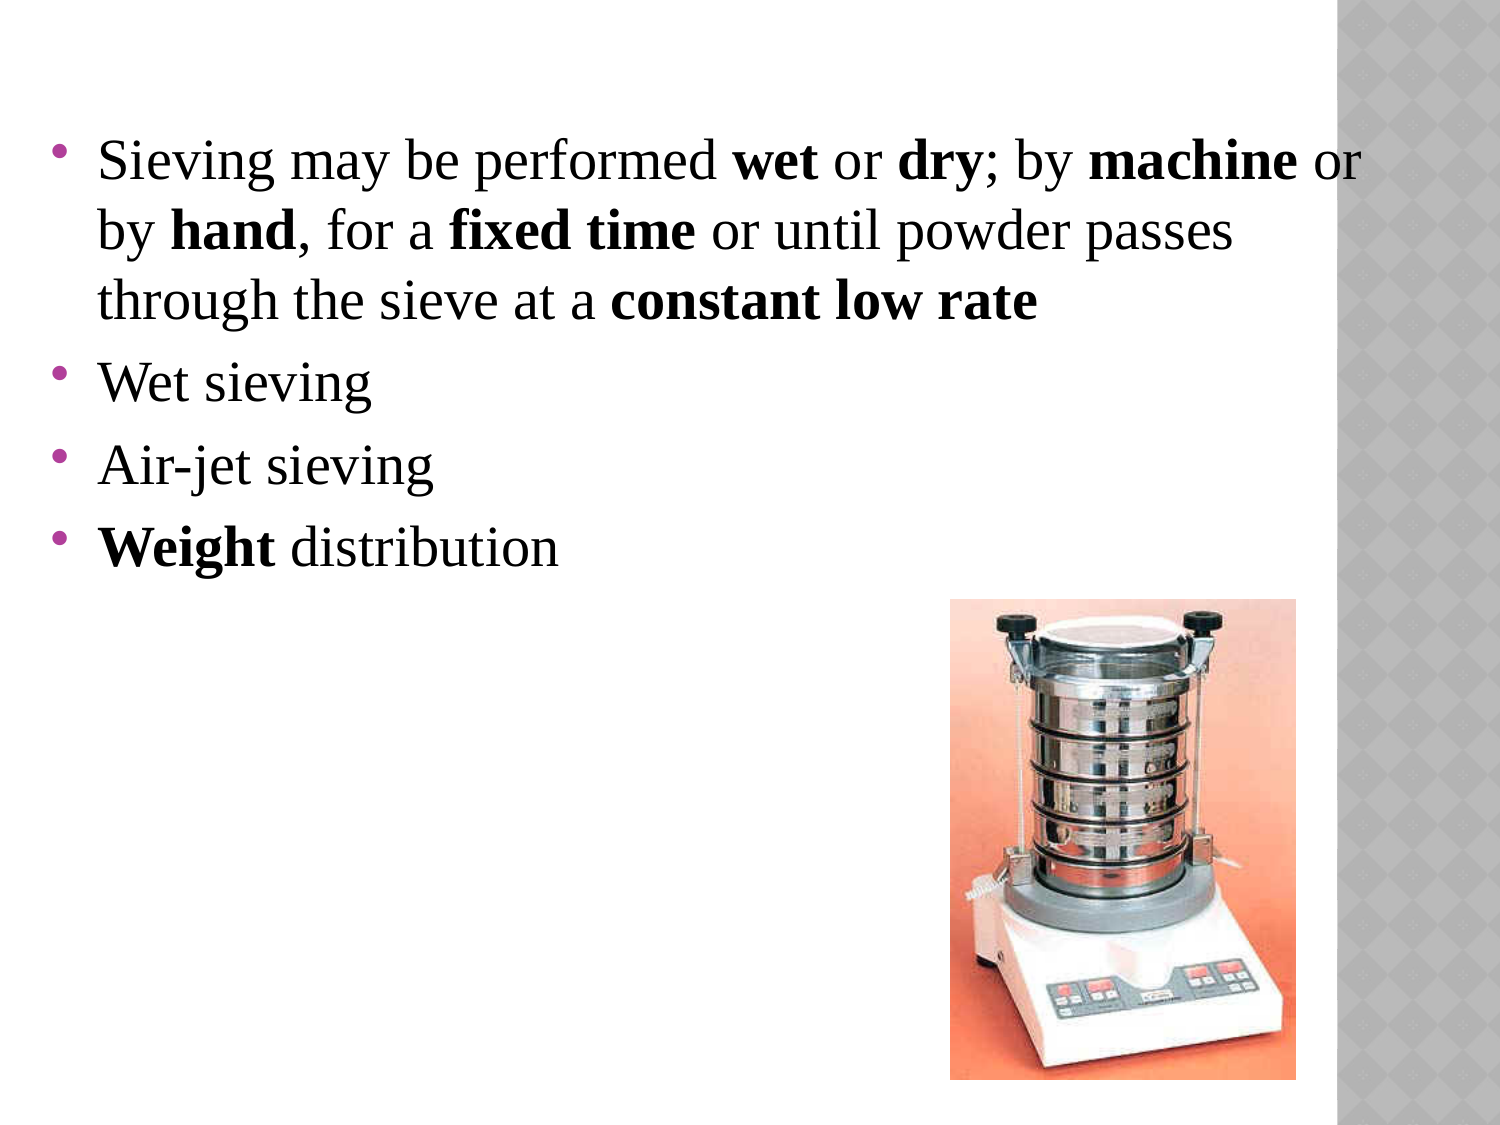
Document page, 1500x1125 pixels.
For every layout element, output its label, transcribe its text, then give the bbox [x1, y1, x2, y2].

picture [949, 599, 1296, 1081]
text_box Sieving may be performed wet or dry; by machine or by hand, for a fixed time or until powder passes through the sieve at a constant low rate Wet sieving Air-jet sieving Weight distribution [37, 113, 1427, 856]
